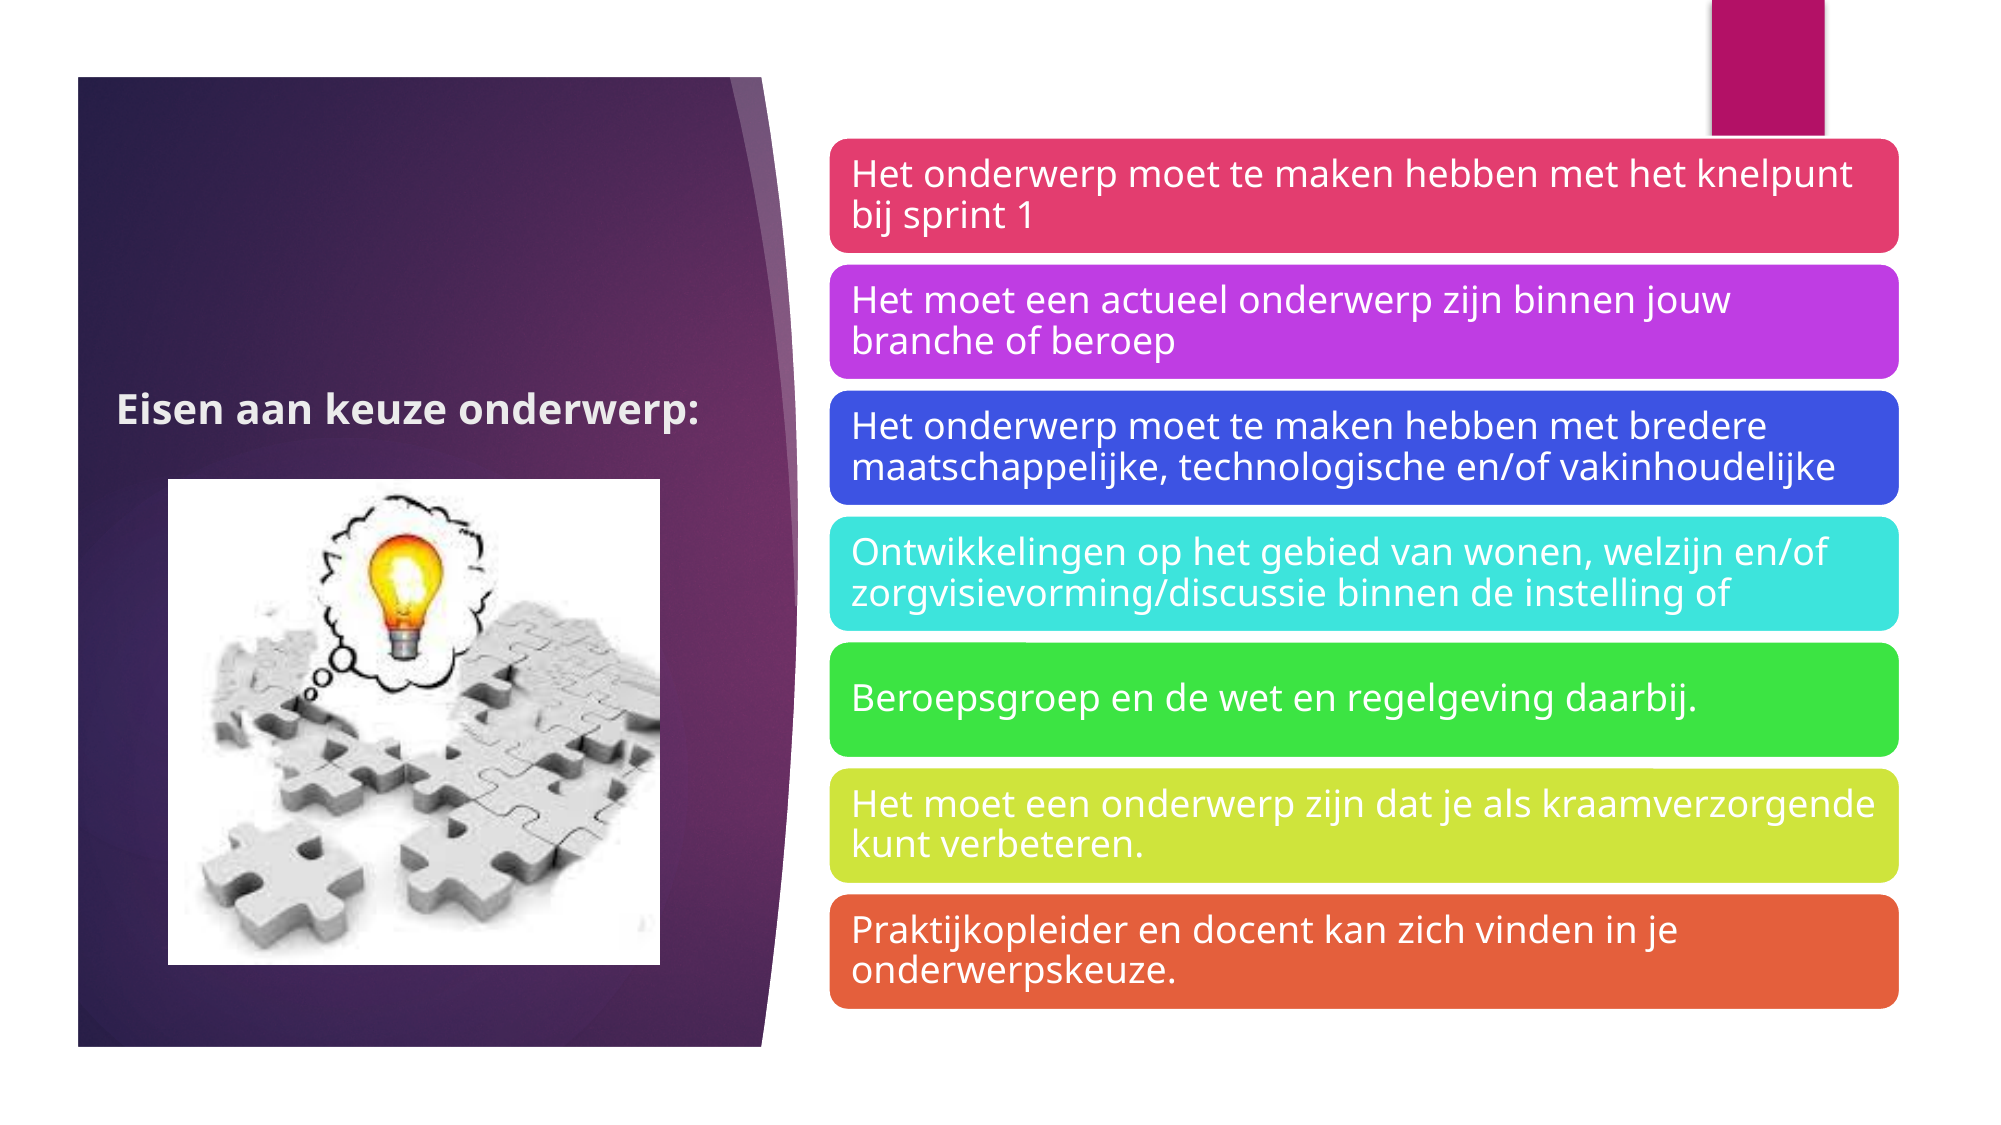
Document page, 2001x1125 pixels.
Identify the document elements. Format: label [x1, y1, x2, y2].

text_box [0, 0, 2000, 1125]
list [827, 132, 1901, 1016]
picture [168, 479, 661, 965]
